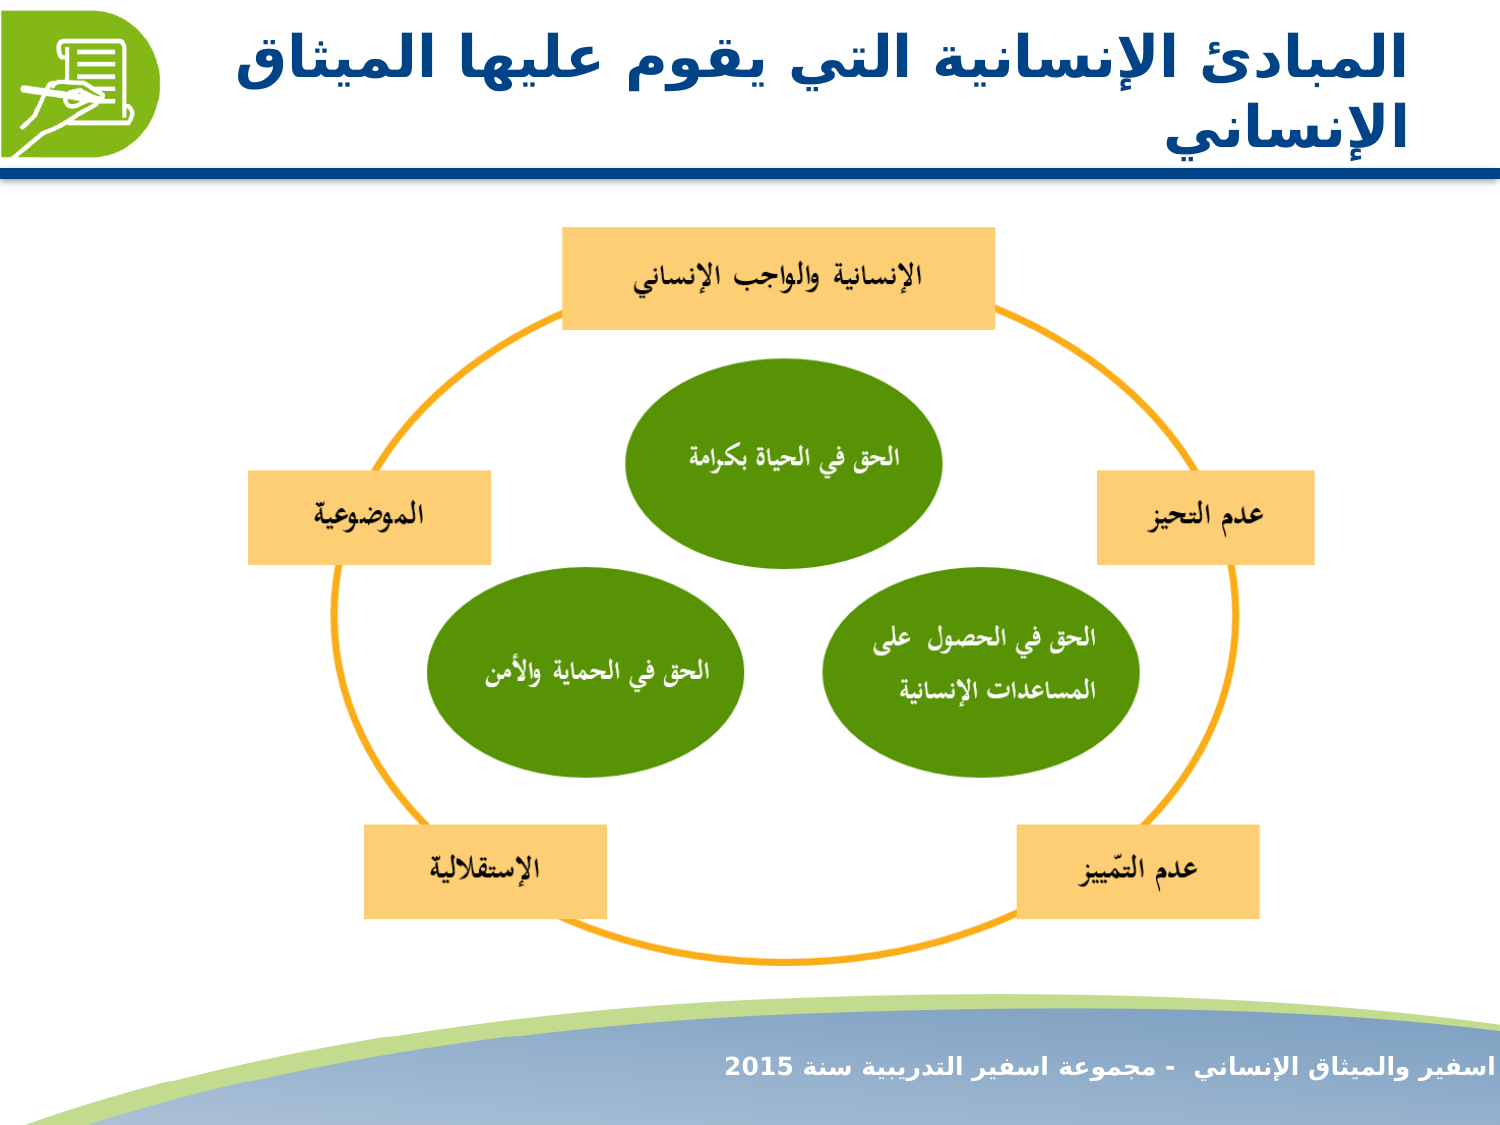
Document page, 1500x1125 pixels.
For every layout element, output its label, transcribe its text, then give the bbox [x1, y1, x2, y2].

title المبادئ الإنسانية التي يقوم عليها الميثاق الإنساني [75, 0, 1425, 178]
picture [241, 219, 1339, 967]
text_box الجزء "أ"9 - اسفير والميثاق الإنساني - مجموعة اسفير التدريبية سنة 2015 [709, 1042, 1500, 1088]
picture [0, 9, 75, 158]
picture [0, 992, 1500, 1125]
